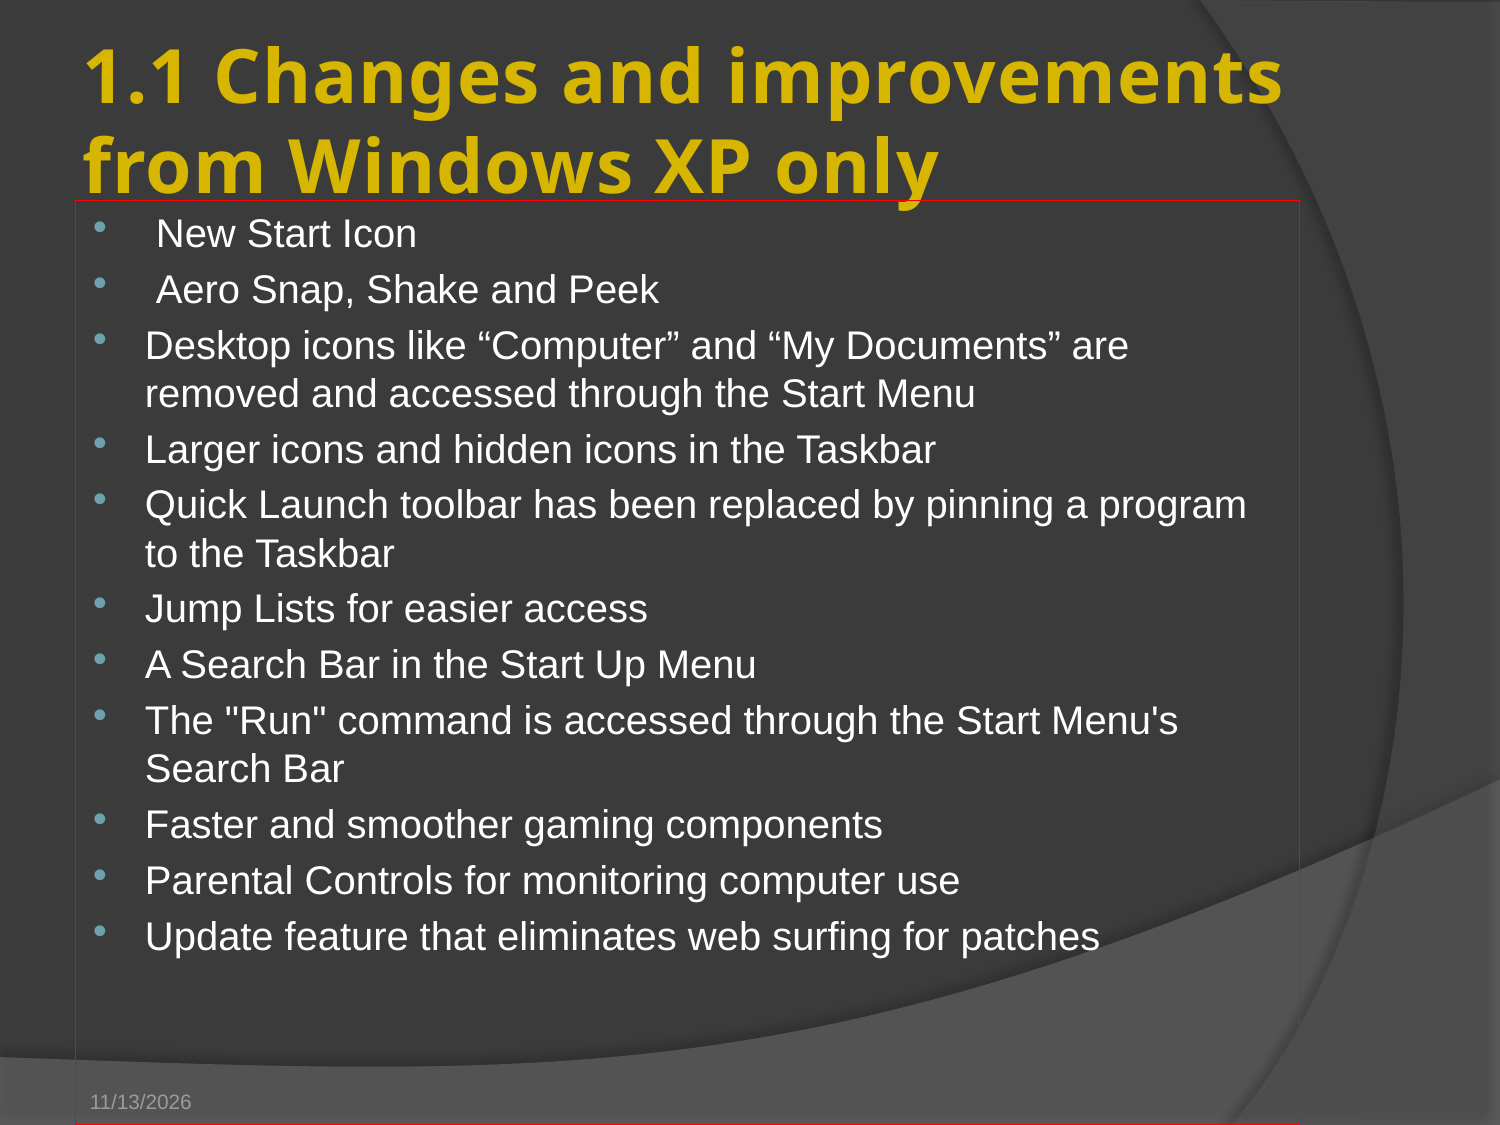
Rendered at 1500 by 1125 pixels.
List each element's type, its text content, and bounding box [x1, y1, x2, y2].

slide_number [75, 1053, 425, 1114]
title 1.1 Changes and improvements from Windows XP only [75, 24, 1300, 200]
list New Start Icon Aero Snap, Shake and Peek Desktop icons like “Computer” and “My Documents” are removed and accessed through the Start Menu Larger icons and hidden icons in the Taskbar Quick Launch toolbar has been replaced by pinning a program to the Taskbar Jump Lists for easier access A Search Bar in the Start Up Menu The "Run" command is accessed through the Start Menu's Search Bar Faster and smoother gaming components Parental Controls for monitoring computer use Update feature that eliminates web surfing for patches [75, 200, 1300, 1125]
